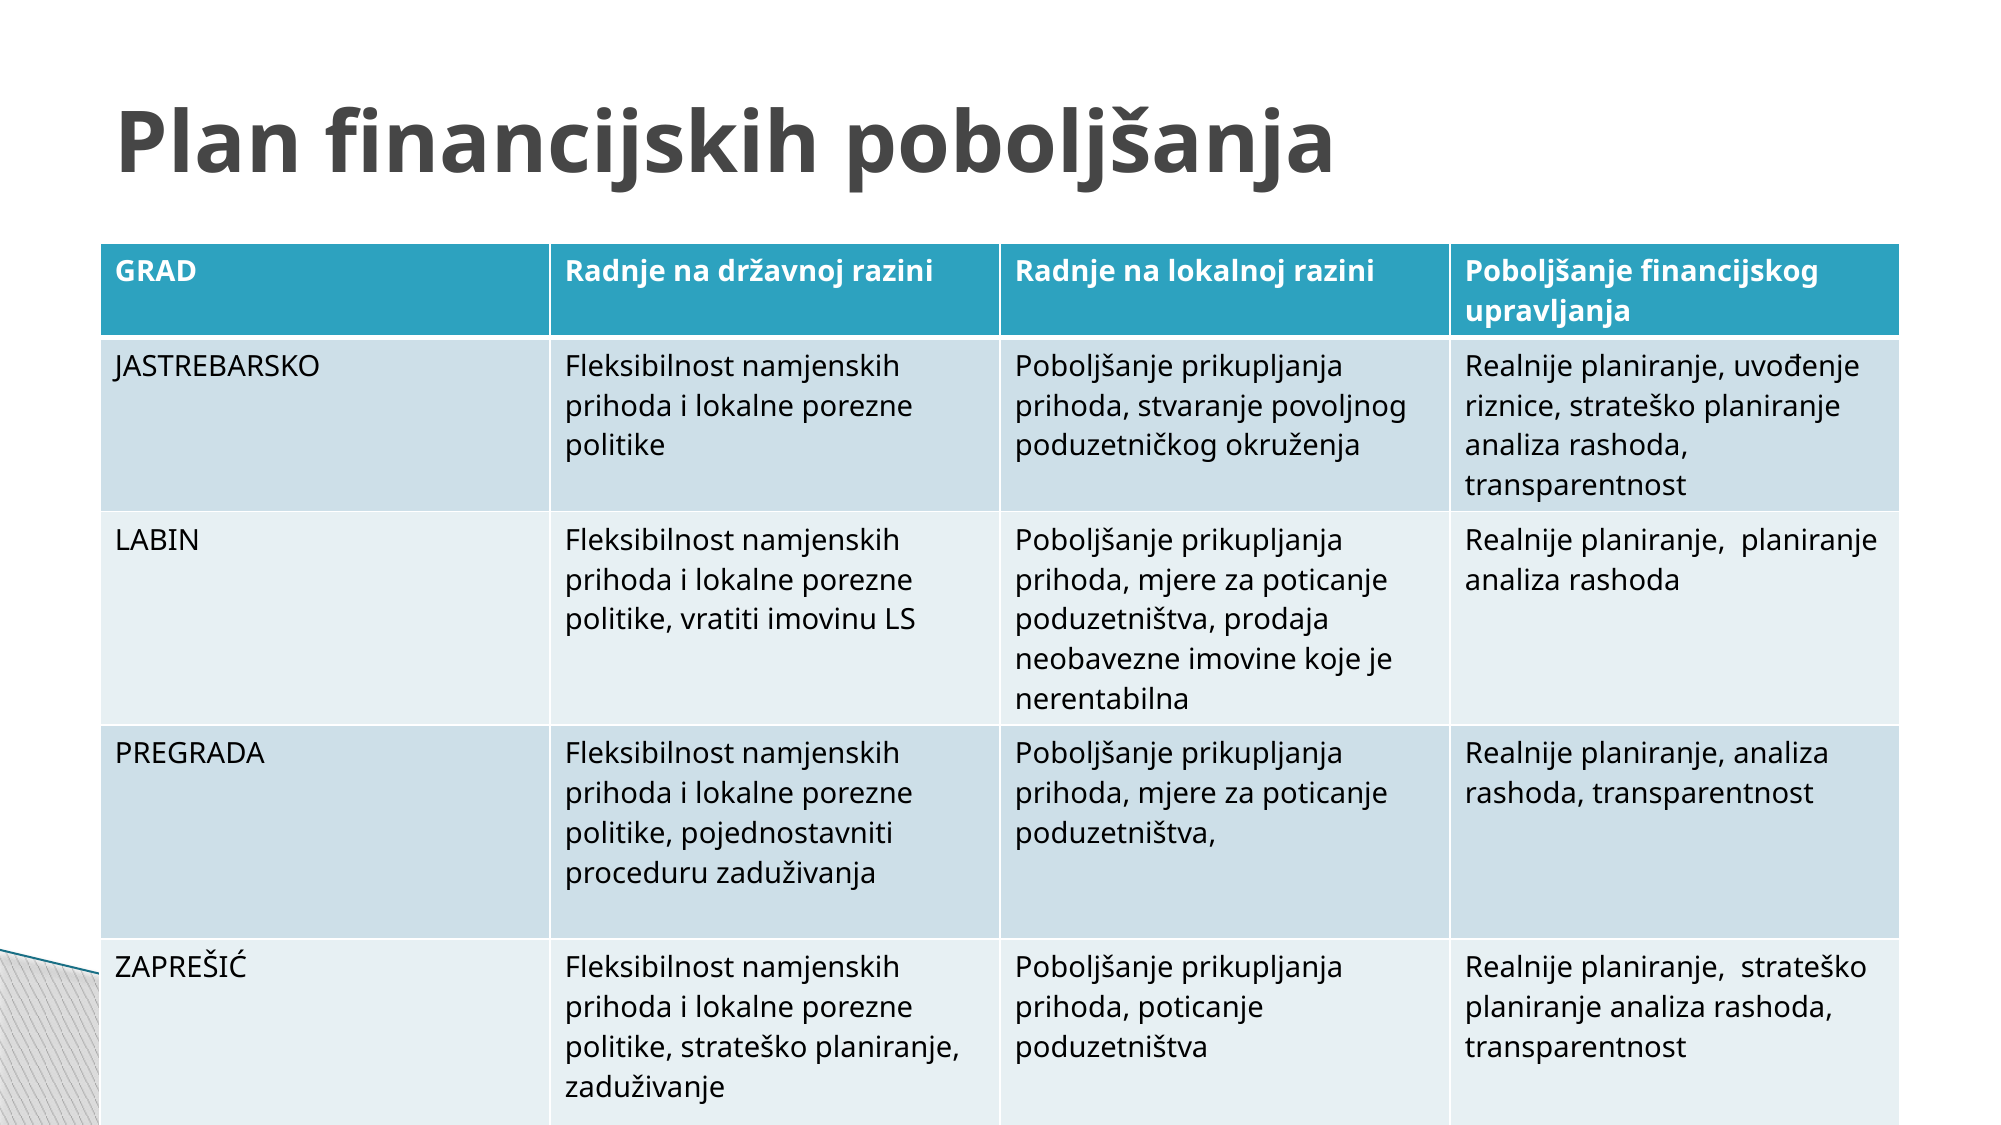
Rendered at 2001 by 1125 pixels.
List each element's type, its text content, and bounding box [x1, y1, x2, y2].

table_header Radnje na državnoj razini [551, 244, 999, 335]
table_cell ZAPREŠIĆ [101, 940, 549, 1125]
table_cell Fleksibilnost namjenskih prihoda i lokalne porezne politike, pojednostavniti proceduru zaduživanja [551, 726, 999, 938]
title Plan financijskih poboljšanja [99, 45, 1900, 233]
table_cell Fleksibilnost namjenskih prihoda i lokalne porezne politike, vratiti imovinu LS [551, 512, 999, 724]
table_cell Fleksibilnost namjenskih prihoda i lokalne porezne politike [551, 340, 999, 511]
table_header Poboljšanje financijskog upravljanja [1451, 244, 1899, 335]
table_cell Realnije planiranje, strateško planiranje analiza rashoda, transparentnost [1451, 940, 1899, 1125]
table_cell Poboljšanje prikupljanja prihoda, poticanje poduzetništva [1001, 940, 1449, 1125]
table_cell Realnije planiranje, analiza rashoda, transparentnost [1451, 726, 1899, 938]
table_cell LABIN [101, 512, 549, 724]
table_cell PREGRADA [101, 726, 549, 938]
table_cell Realnije planiranje, planiranje analiza rashoda [1451, 512, 1899, 724]
table_header Radnje na lokalnoj razini [1001, 244, 1449, 335]
table_cell Realnije planiranje, uvođenje riznice, strateško planiranje analiza rashoda, transparentnost [1451, 340, 1899, 511]
table_cell Fleksibilnost namjenskih prihoda i lokalne porezne politike, strateško planiranje, zaduživanje [551, 940, 999, 1125]
table_header GRAD [101, 244, 549, 335]
table_cell Poboljšanje prikupljanja prihoda, mjere za poticanje poduzetništva, [1001, 726, 1449, 938]
table_cell JASTREBARSKO [101, 340, 549, 511]
table_cell Poboljšanje prikupljanja prihoda, stvaranje povoljnog poduzetničkog okruženja [1001, 340, 1449, 511]
table_cell Poboljšanje prikupljanja prihoda, mjere za poticanje poduzetništva, prodaja neobavezne imovine koje je nerentabilna [1001, 512, 1449, 724]
